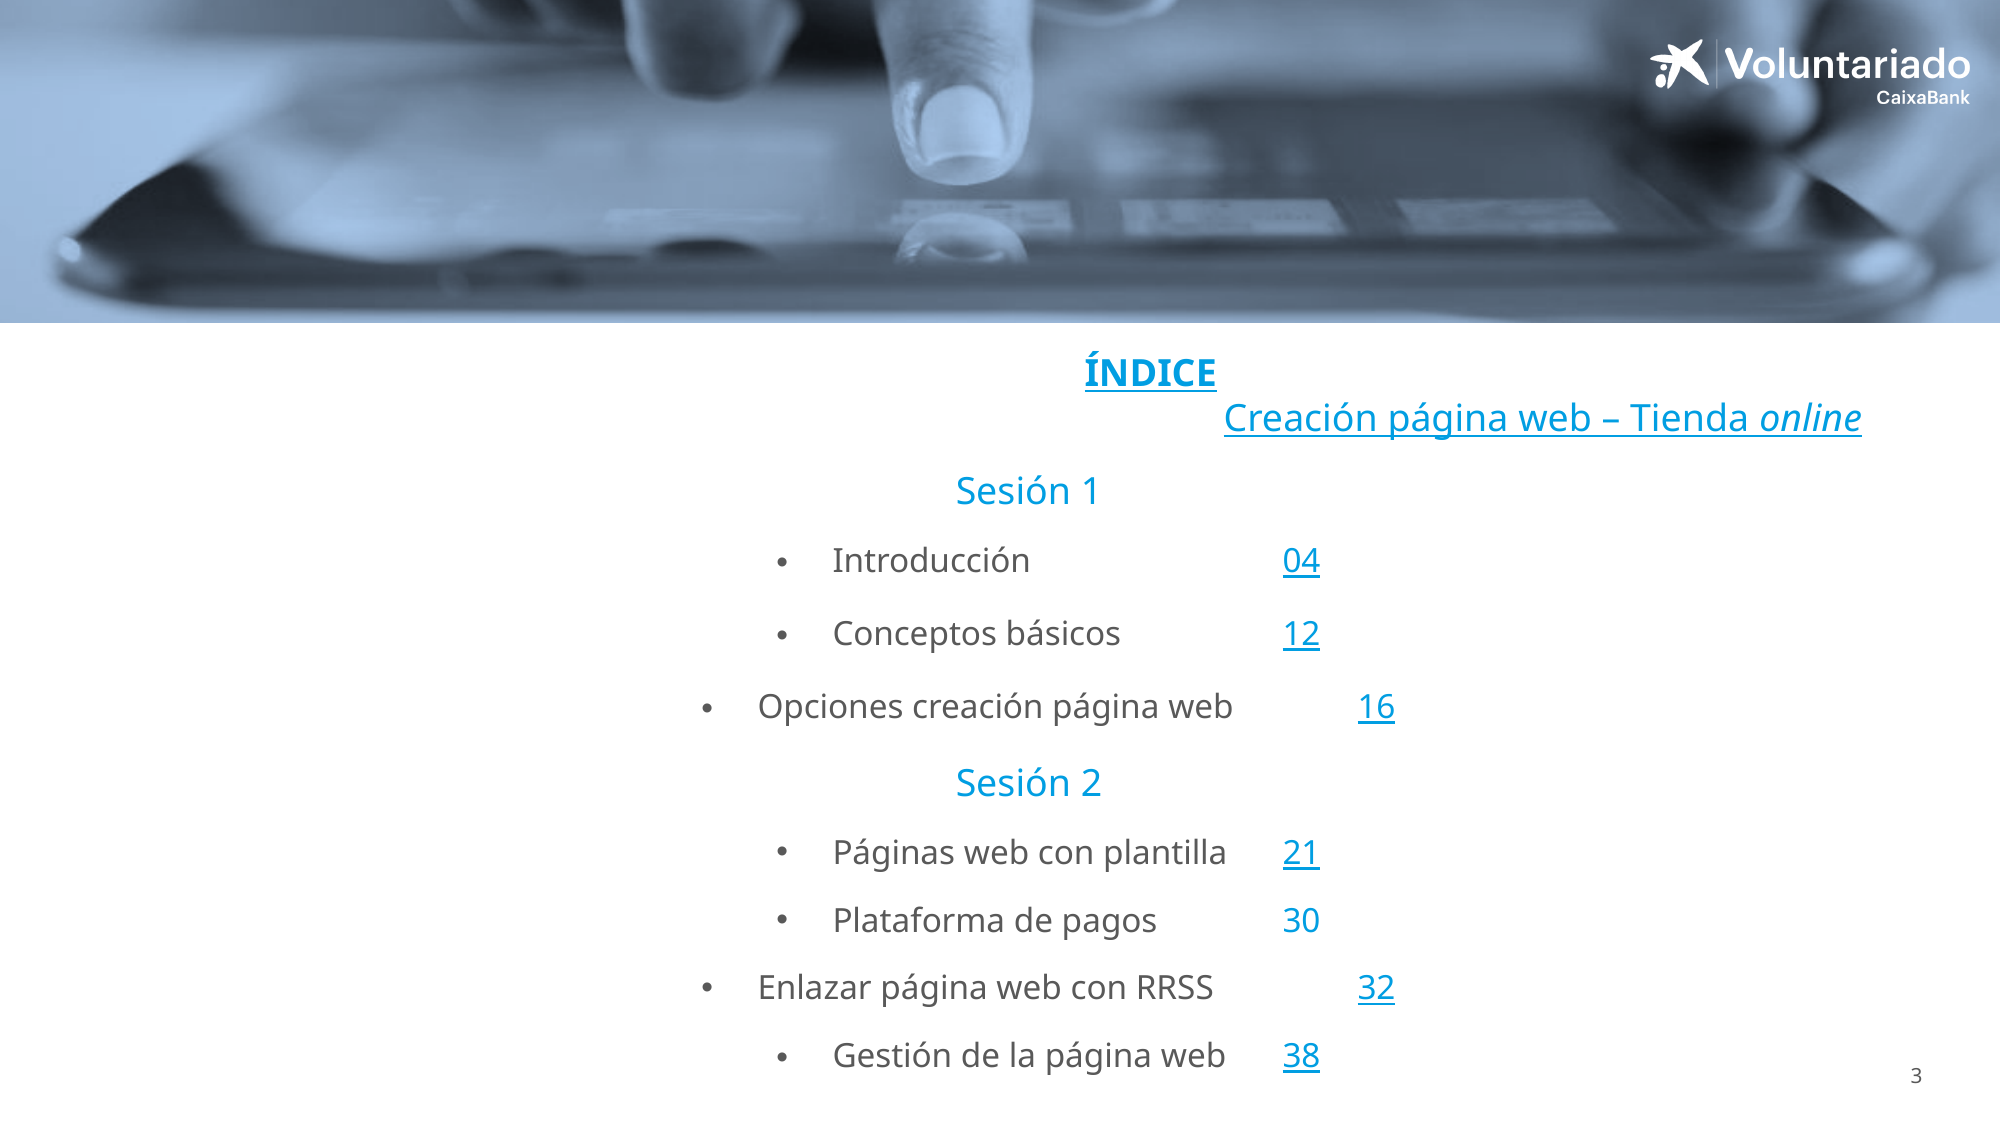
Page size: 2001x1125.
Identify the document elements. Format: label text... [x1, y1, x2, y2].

list ÍNDICE Creación página web – Tienda online Sesión 1 Introducción 04 Conceptos básicos 12 Opciones creación página web 16 Sesión 2 Páginas web con plantilla 21 Plataforma de pagos 30 Enlazar página web con RRSS 32 Gestión de la página web 38 [106, 349, 1953, 1099]
picture [0, 0, 2000, 324]
